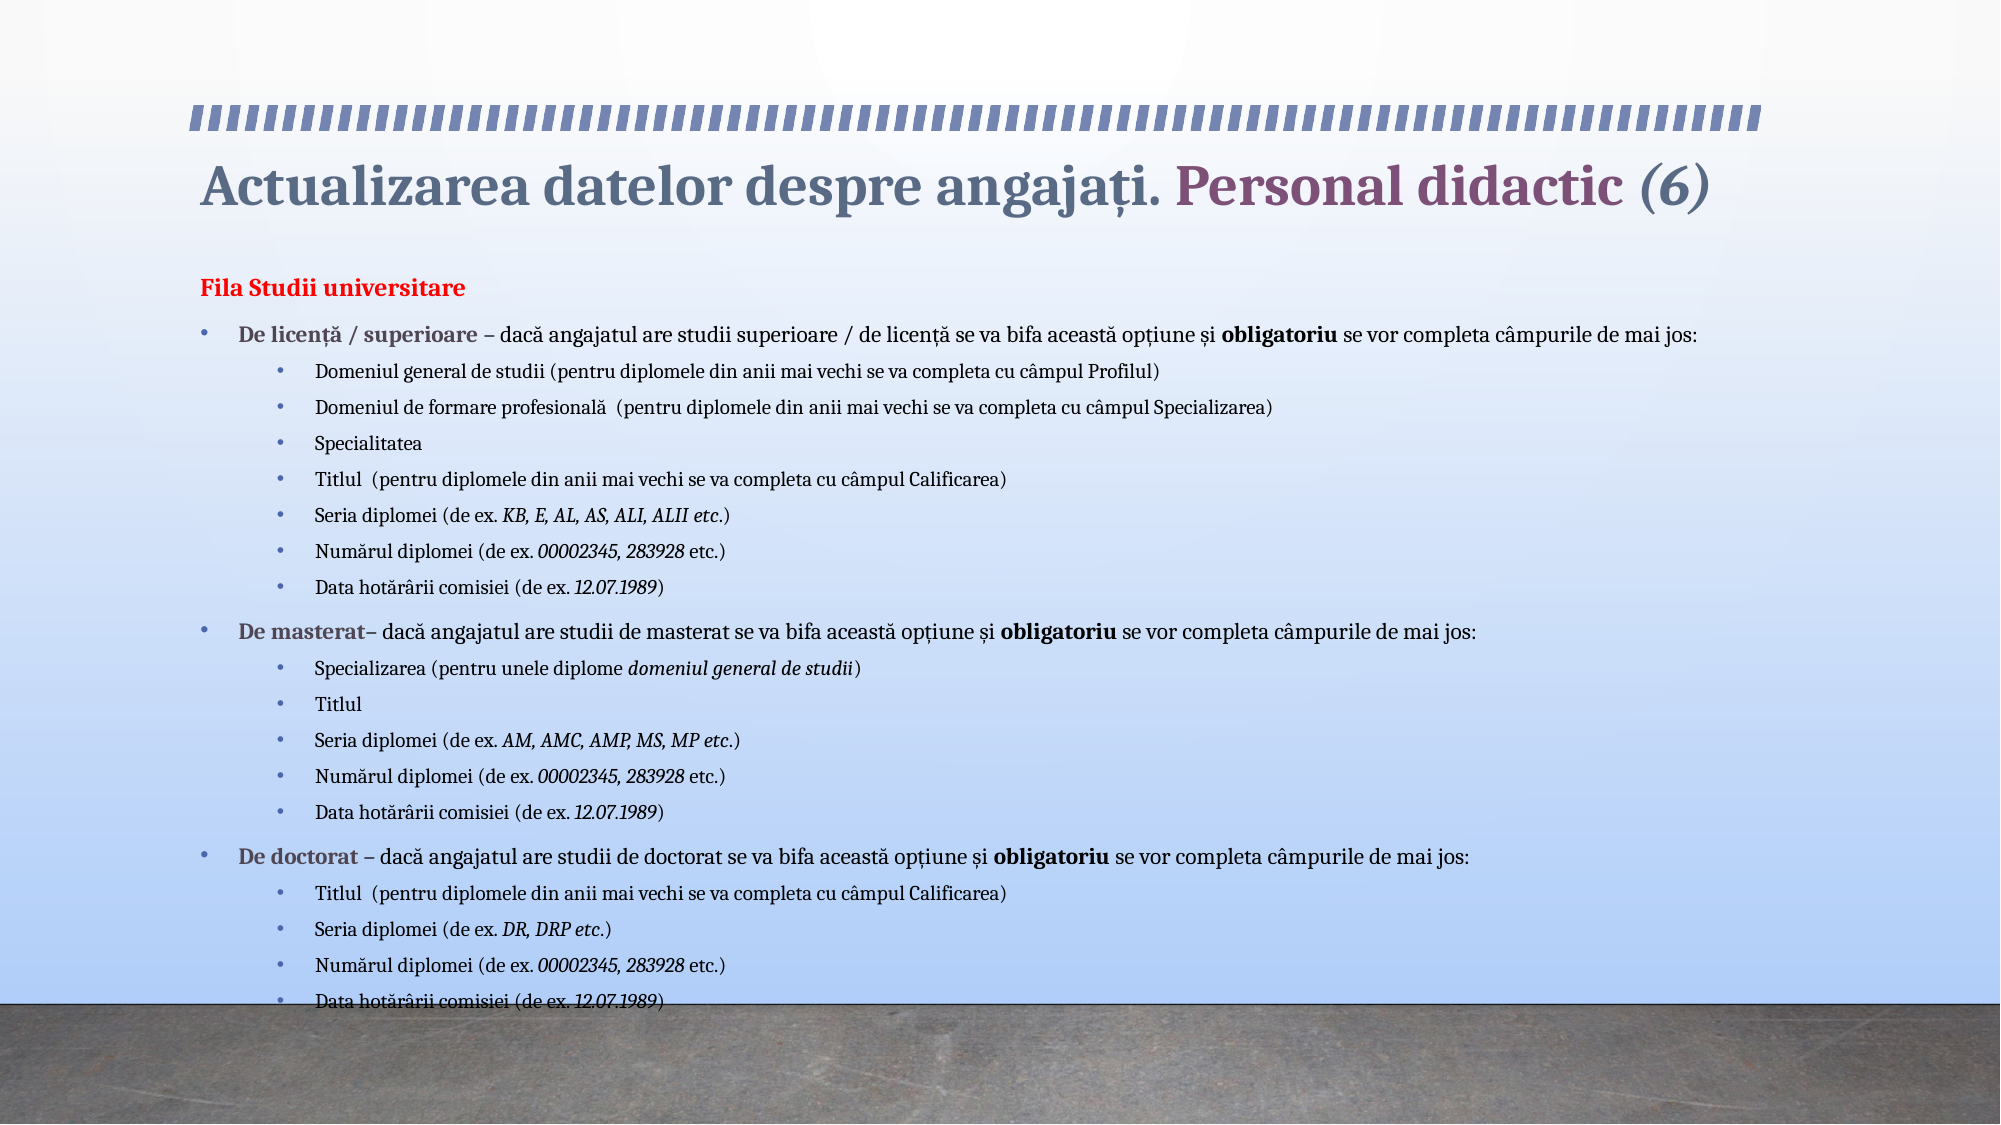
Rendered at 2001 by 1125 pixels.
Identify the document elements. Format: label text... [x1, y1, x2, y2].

picture [0, 1004, 2000, 1124]
title Actualizarea datelor despre angajați. Personal didactic (6) [185, 148, 1815, 257]
list Fila Studii universitare De licență / superioare – dacă angajatul are studii superioare / de licență se va bifa această opțiune și obligatoriu se vor completa câmpurile de mai jos: Domeniul general de studii (pentru diplomele din anii mai vechi se va completa cu câmpul Profilul) Domeniul de formare profesională (pentru diplomele din anii mai vechi se va completa cu câmpul Specializarea) Specialitatea Titlul (pentru diplomele din anii mai vechi se va completa cu câmpul Calificarea) Seria diplomei (de ex. KB, E, AL, AS, ALI, ALII etc.) Numărul diplomei (de ex. 00002345, 283928 etc.) Data hotărârii comisiei (de ex. 12.07.1989) De masterat– dacă angajatul are studii de masterat se va bifa această opțiune și obligatoriu se vor completa câmpurile de mai jos: Specializarea (pentru unele diplome domeniul general de studii) Titlul Seria diplomei (de ex. AM, AMC, AMP, MS, MP etc.) Numărul diplomei (de ex. 00002345, 283928 etc.) Data hotărârii comisiei (de ex. 12.07.1989) De doctorat – dacă angajatul are studii de doctorat se va bifa această opțiune și obligatoriu se vor completa câmpurile de mai jos: Titlul (pentru diplomele din anii mai vechi se va completa cu câmpul Calificarea) Seria diplomei (de ex. DR, DRP etc.) Numărul diplomei (de ex. 00002345, 283928 etc.) Data hotărârii comisiei (de ex. 12.07.1989) [185, 257, 1839, 1031]
